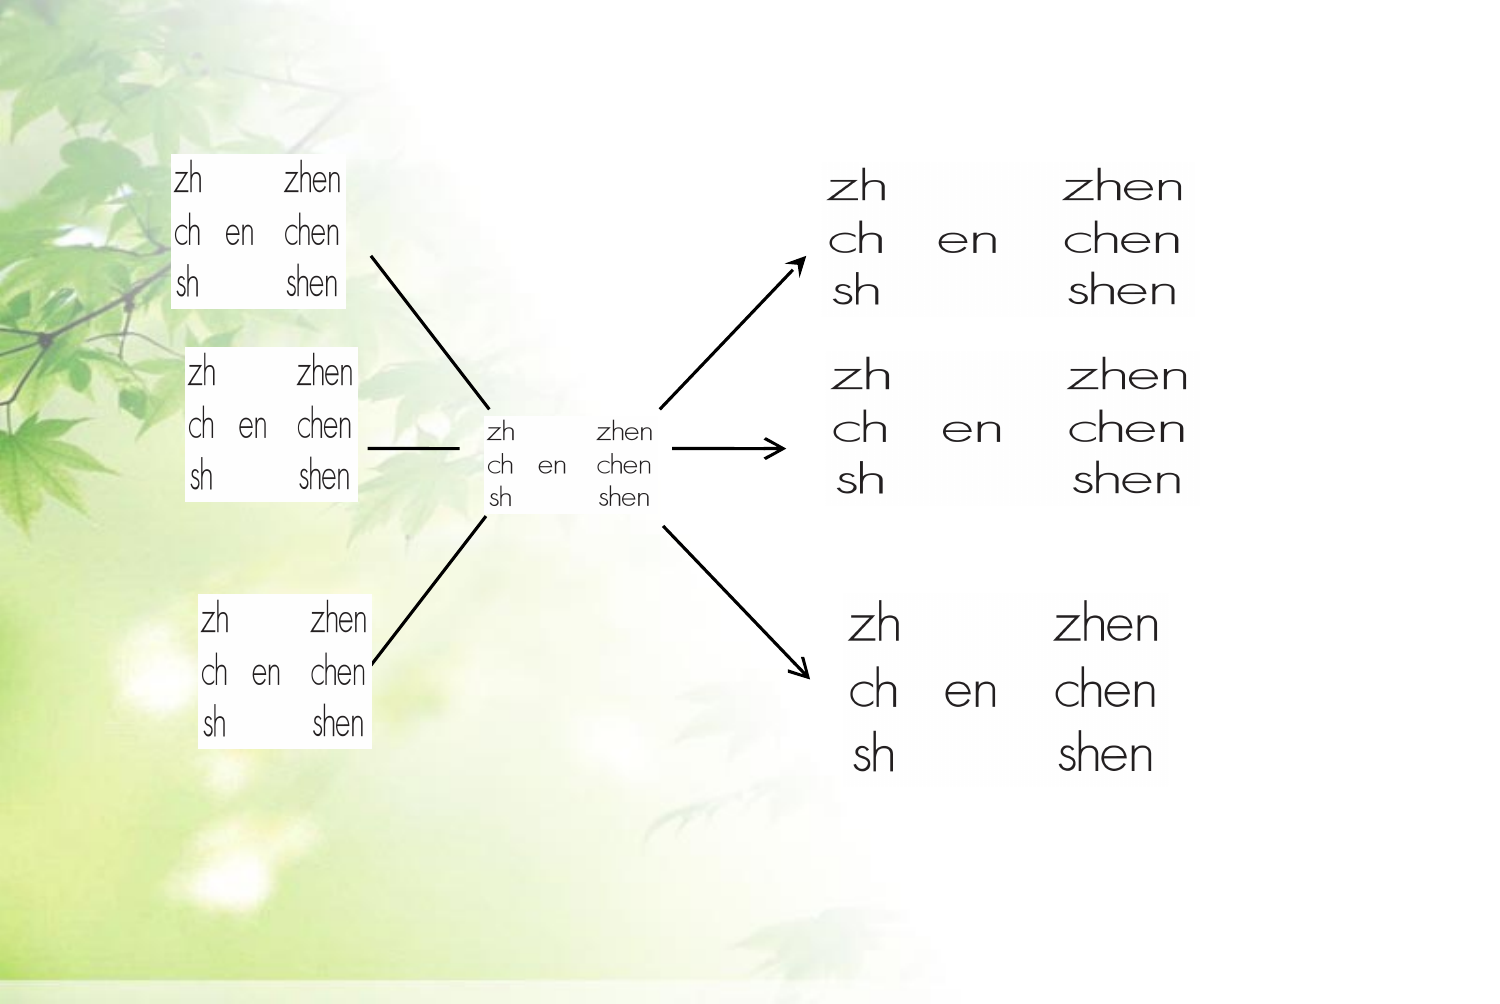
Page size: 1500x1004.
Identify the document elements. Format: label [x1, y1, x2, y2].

picture [0, 0, 1500, 1004]
text_box [171, 153, 1200, 787]
